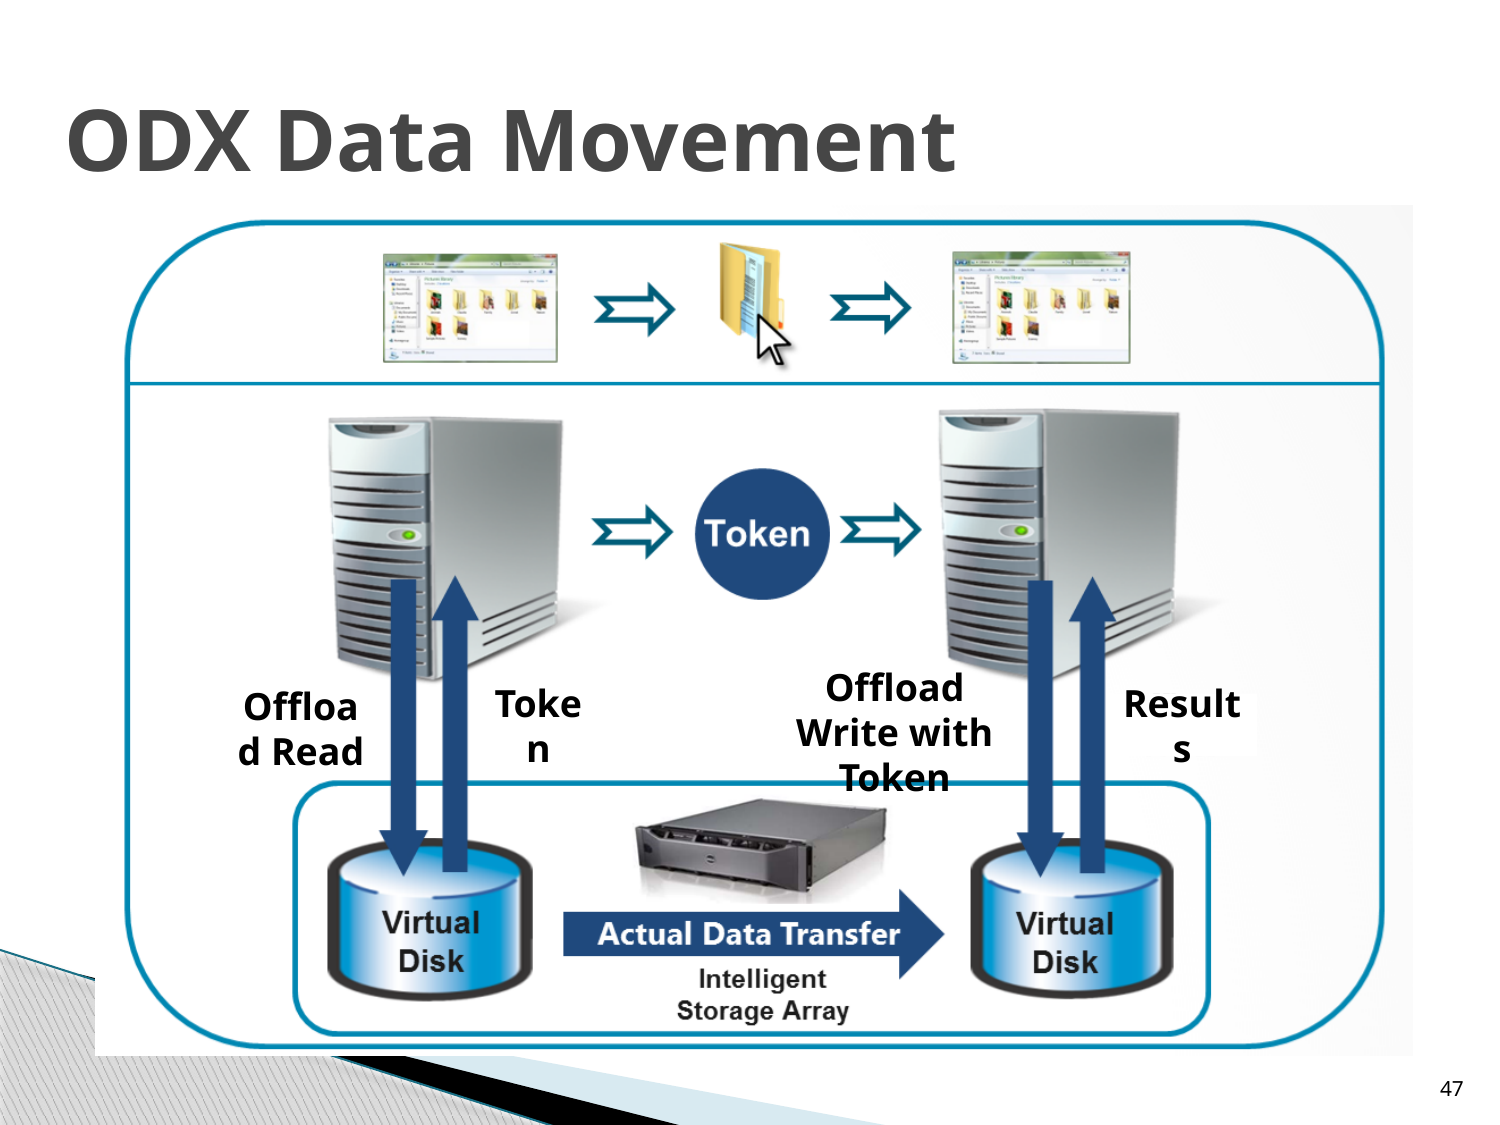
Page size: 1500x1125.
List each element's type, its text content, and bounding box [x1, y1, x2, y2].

title ODX Data Movement [50, 50, 1400, 225]
picture [95, 205, 1413, 1056]
slide_number 47 [1418, 1051, 1479, 1112]
